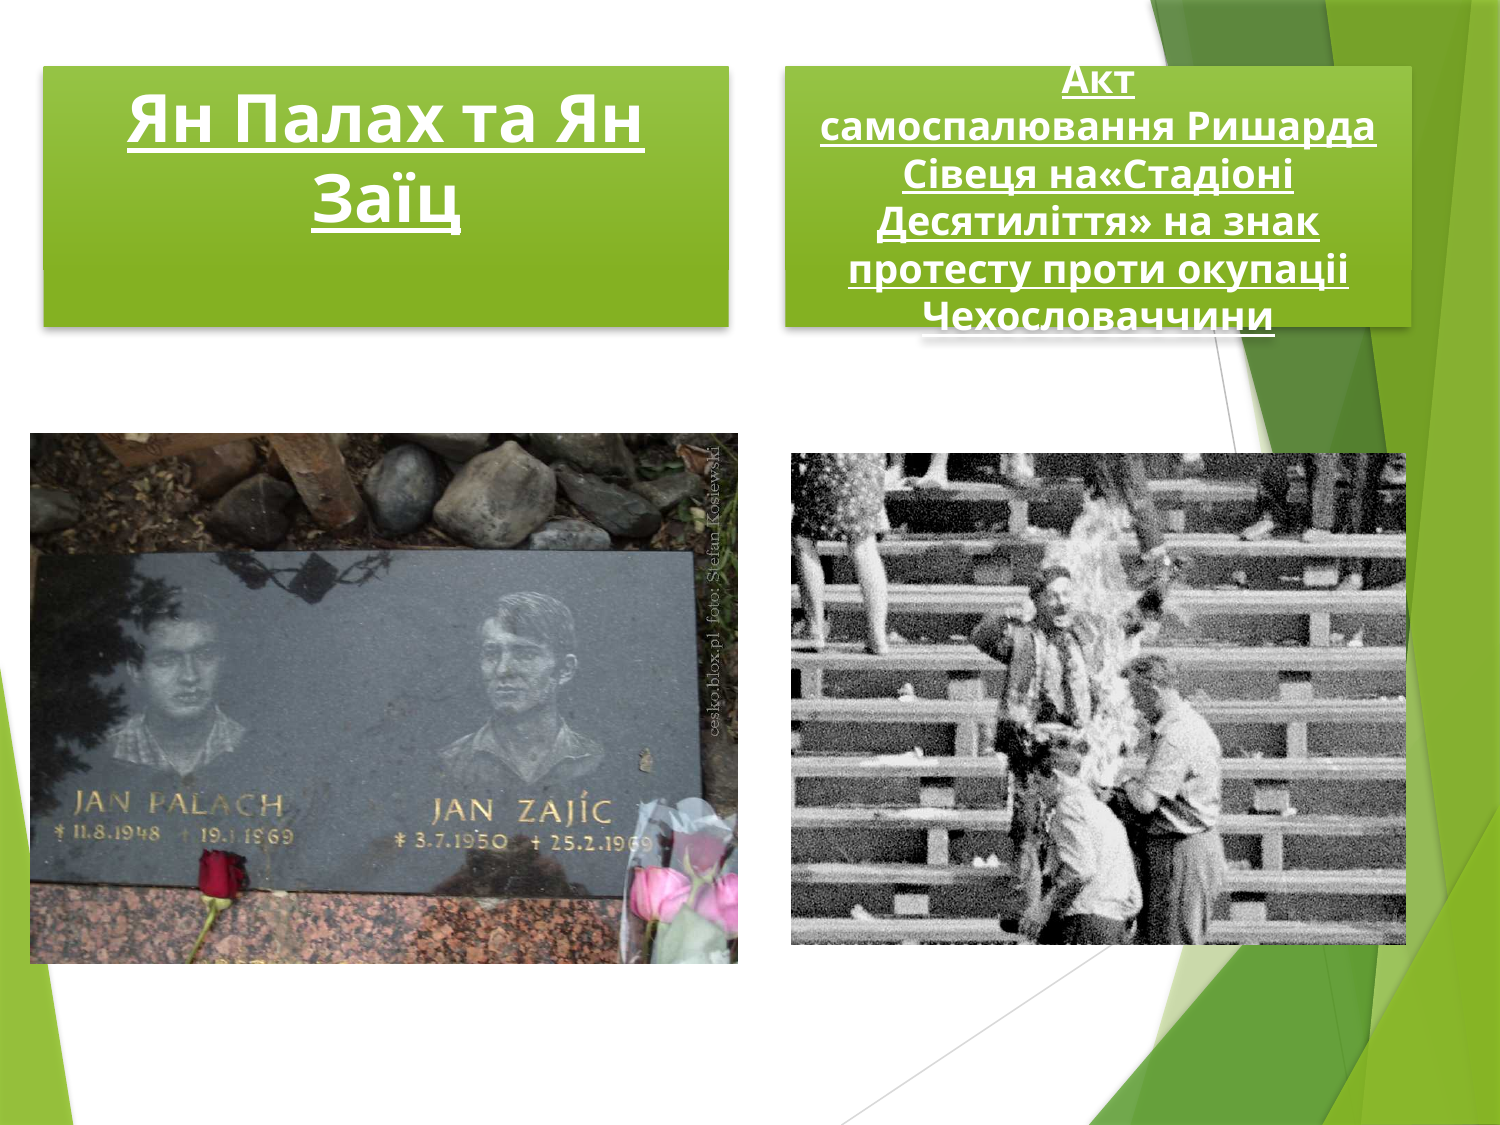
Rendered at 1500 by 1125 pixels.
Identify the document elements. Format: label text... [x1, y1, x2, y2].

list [29, 433, 738, 965]
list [791, 453, 1406, 945]
text_box Ян Палах та Ян Заїц [43, 66, 729, 327]
text_box Акт самоспалювання Ришарда Сівеця на«Стадіоні Десятиліття» на знак протесту проти окупаціі Чехословаччини [785, 66, 1412, 327]
